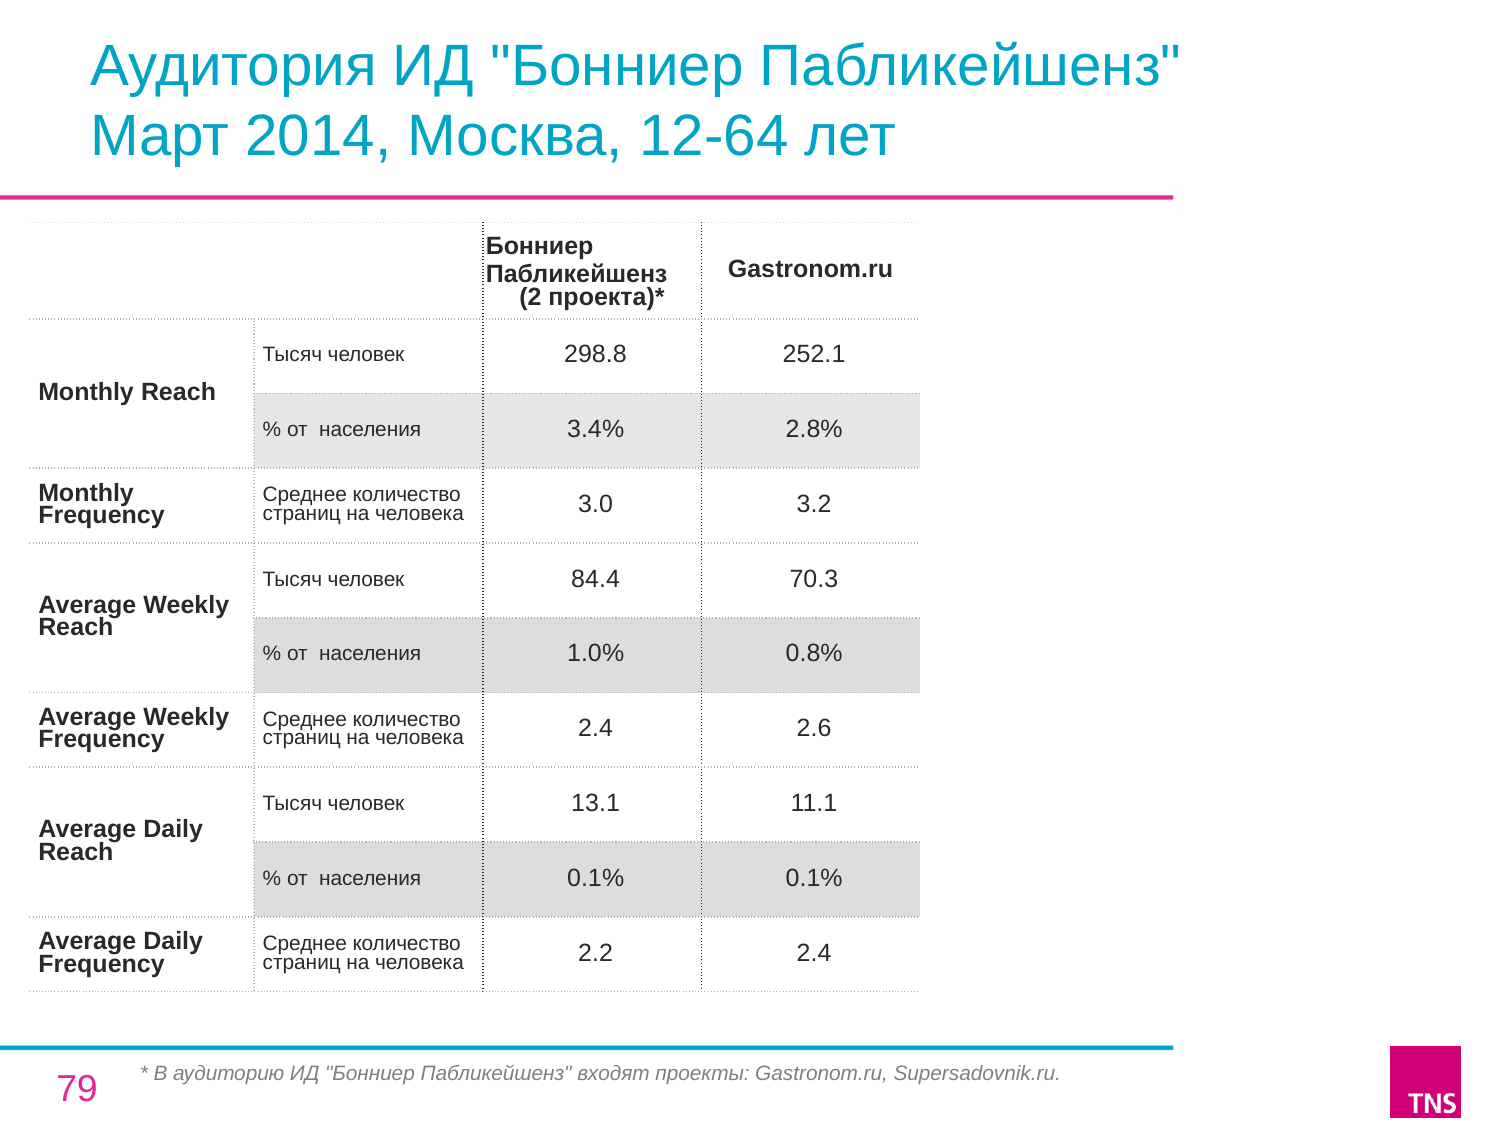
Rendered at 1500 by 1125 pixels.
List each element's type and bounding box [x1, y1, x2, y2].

picture [0, 0, 1500, 1125]
title [74, 8, 1476, 187]
text_box [124, 1052, 1463, 1092]
table_header [29, 223, 920, 319]
slide_number [40, 1055, 392, 1125]
table_cell [29, 319, 920, 992]
